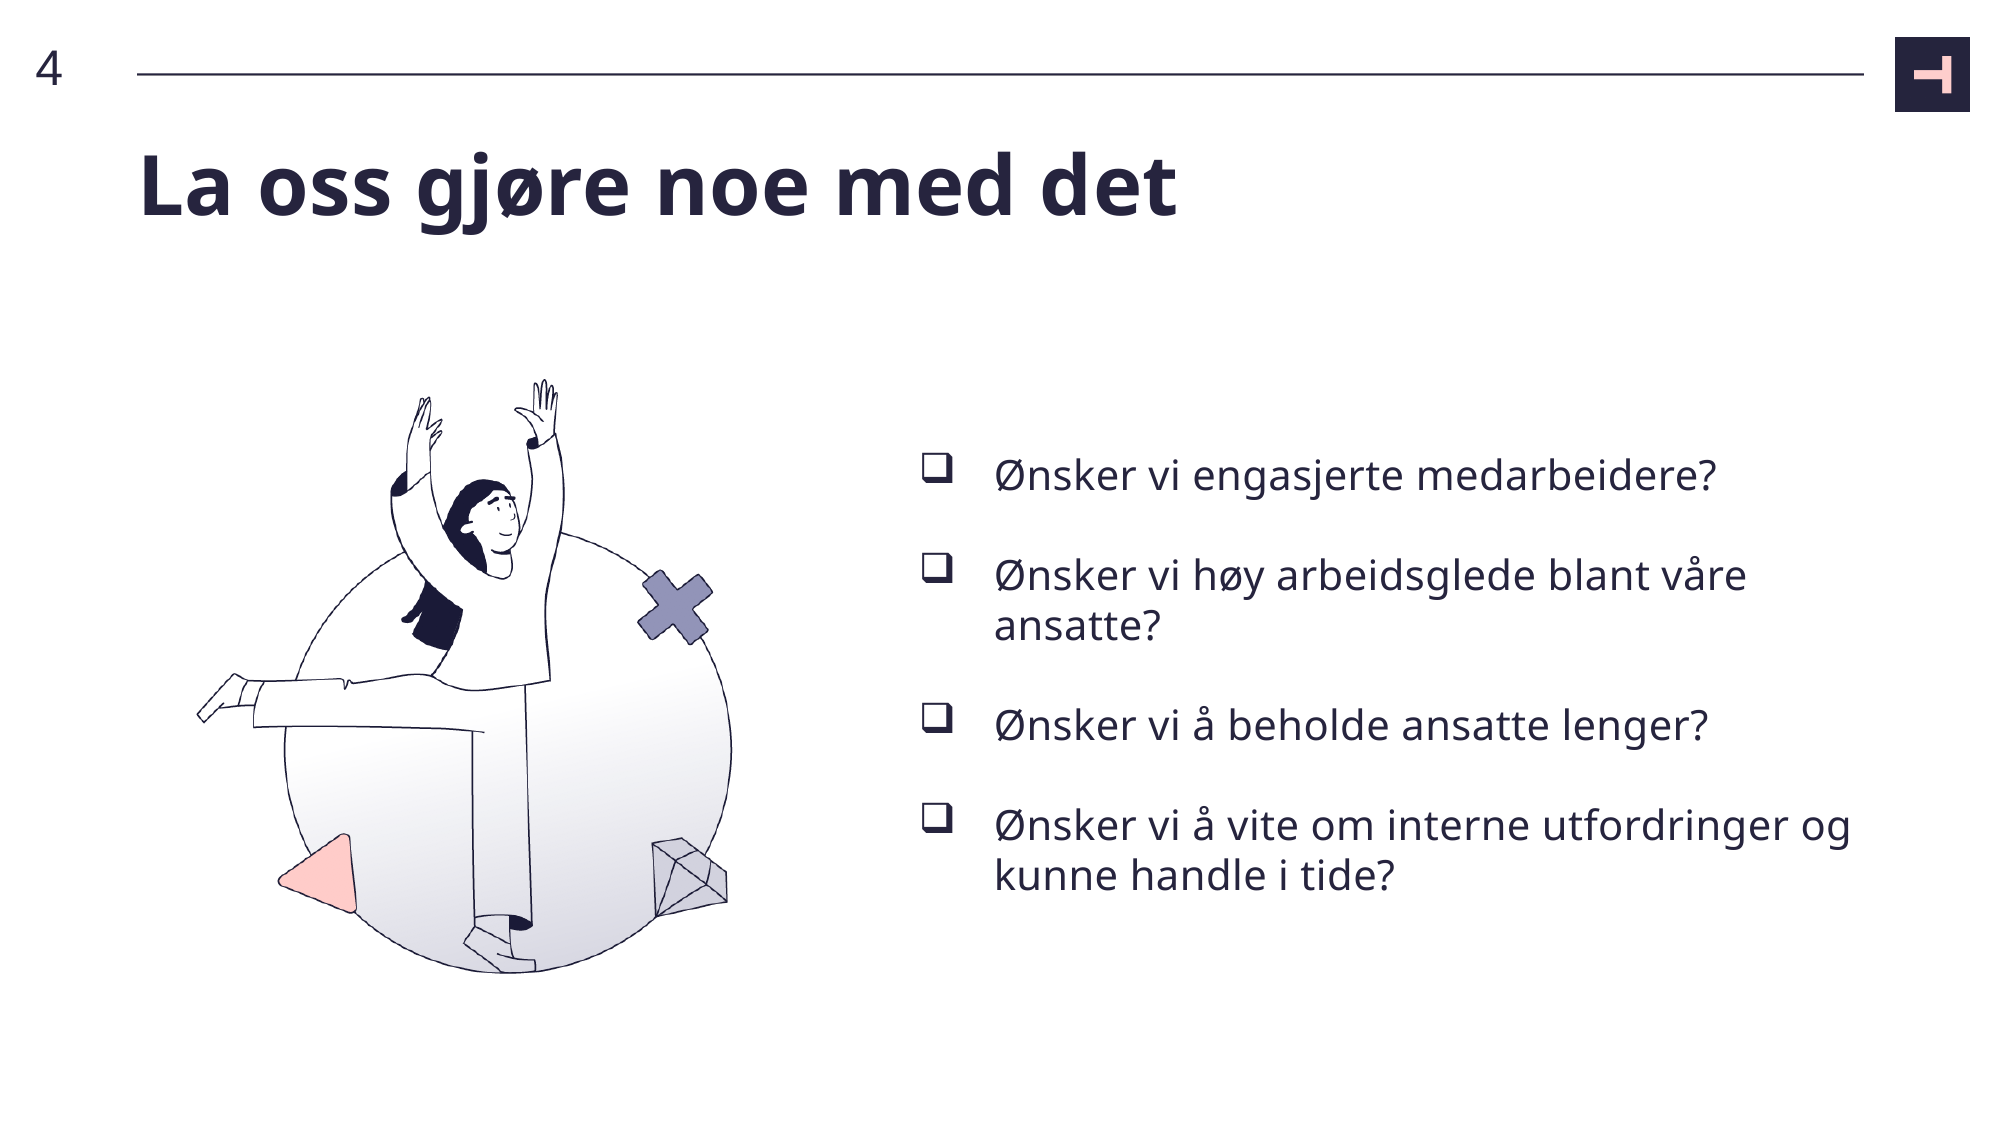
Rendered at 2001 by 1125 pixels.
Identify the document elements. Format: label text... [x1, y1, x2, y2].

picture [1895, 37, 1970, 112]
list La oss gjøre noe med det [137, 194, 1283, 298]
picture [116, 348, 768, 1000]
slide_number 4 [35, 35, 138, 96]
list Ønsker vi engasjerte medarbeidere? Ønsker vi høy arbeidsglede blant våre ansatte? Ønsker vi å beholde ansatte lenger? Ønsker vi å vite om interne utfordringer og kunne handle i tide? [918, 348, 1877, 1000]
